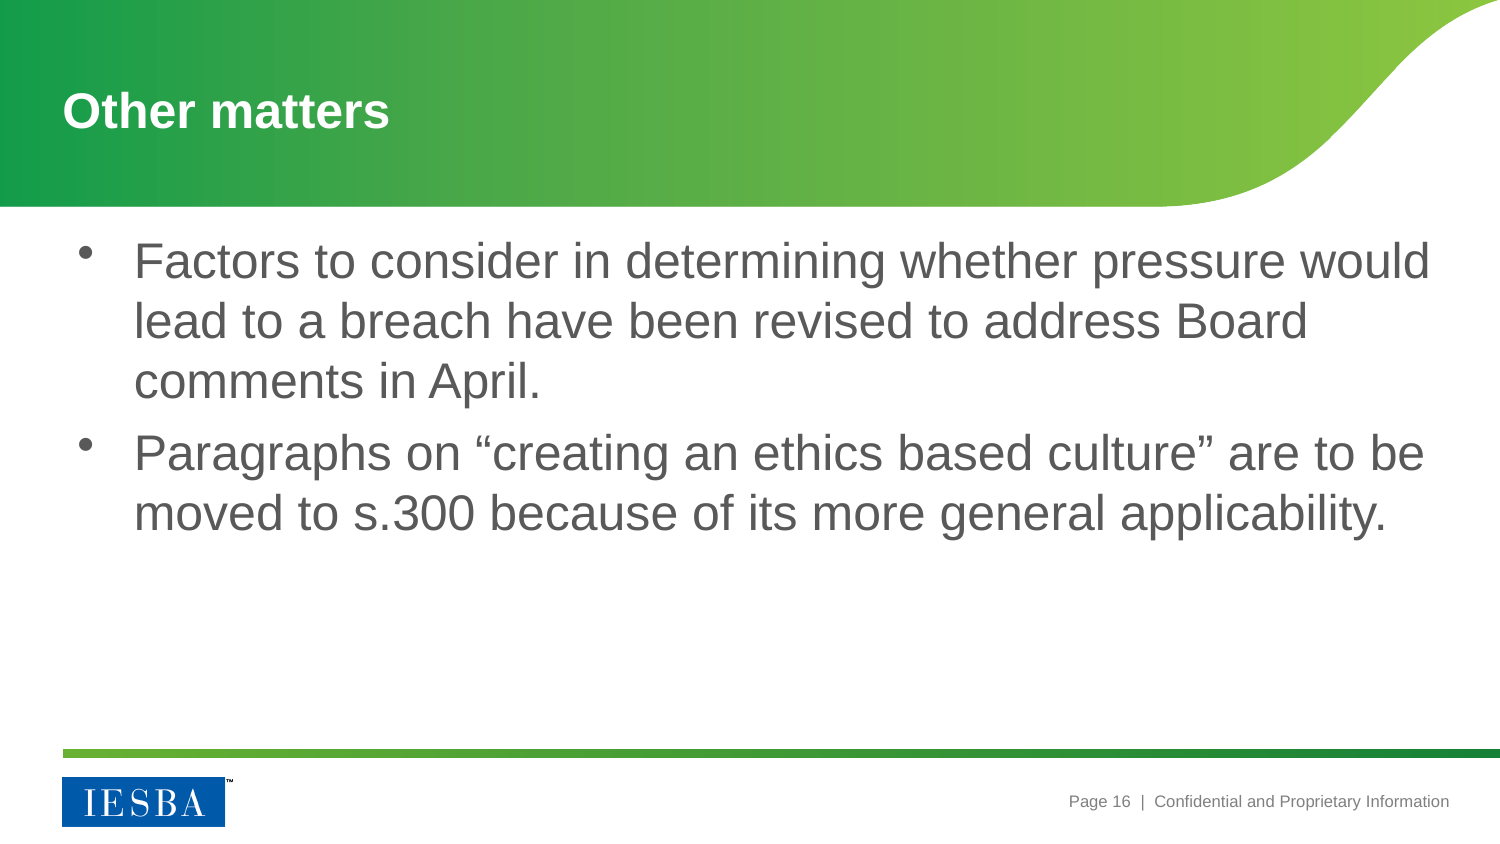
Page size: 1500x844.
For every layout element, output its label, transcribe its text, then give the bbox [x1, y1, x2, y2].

list Factors to consider in determining whether pressure would lead to a breach have been revised to address Board comments in April. Paragraphs on “creating an ethics based culture” are to be moved to s.300 because of its more general applicability. [62, 220, 1450, 724]
title Other matters [62, 75, 1300, 142]
picture [0, 0, 1500, 207]
picture [62, 777, 233, 827]
